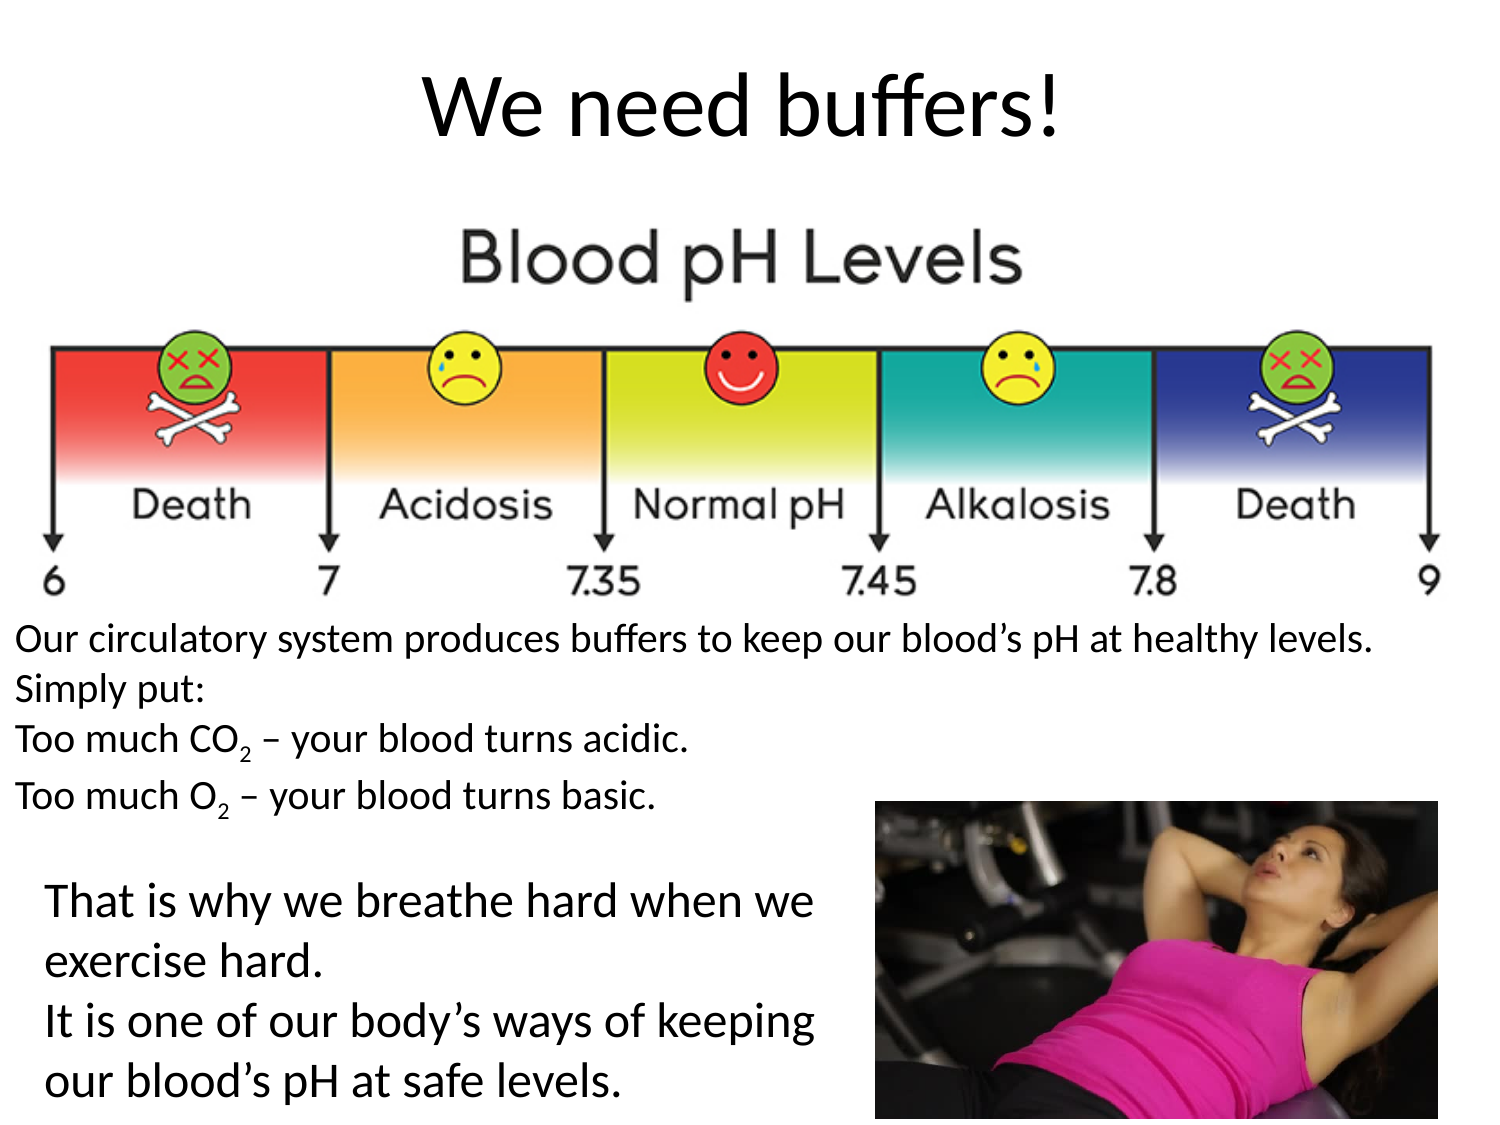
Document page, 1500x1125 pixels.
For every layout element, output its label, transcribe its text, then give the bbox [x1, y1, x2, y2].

text_box That is why we breathe hard when we exercise hard. It is one of our body’s ways of keeping our blood’s pH at safe levels. [29, 860, 855, 1116]
text_box Our circulatory system produces buffers to keep our blood’s pH at healthy levels. Simply put: Too much CO2 – your blood turns acidic. Too much O2 – your blood turns basic. [0, 603, 1463, 832]
title We need buffers! [68, 5, 1419, 140]
picture [24, 141, 1463, 681]
picture [874, 801, 1438, 1120]
